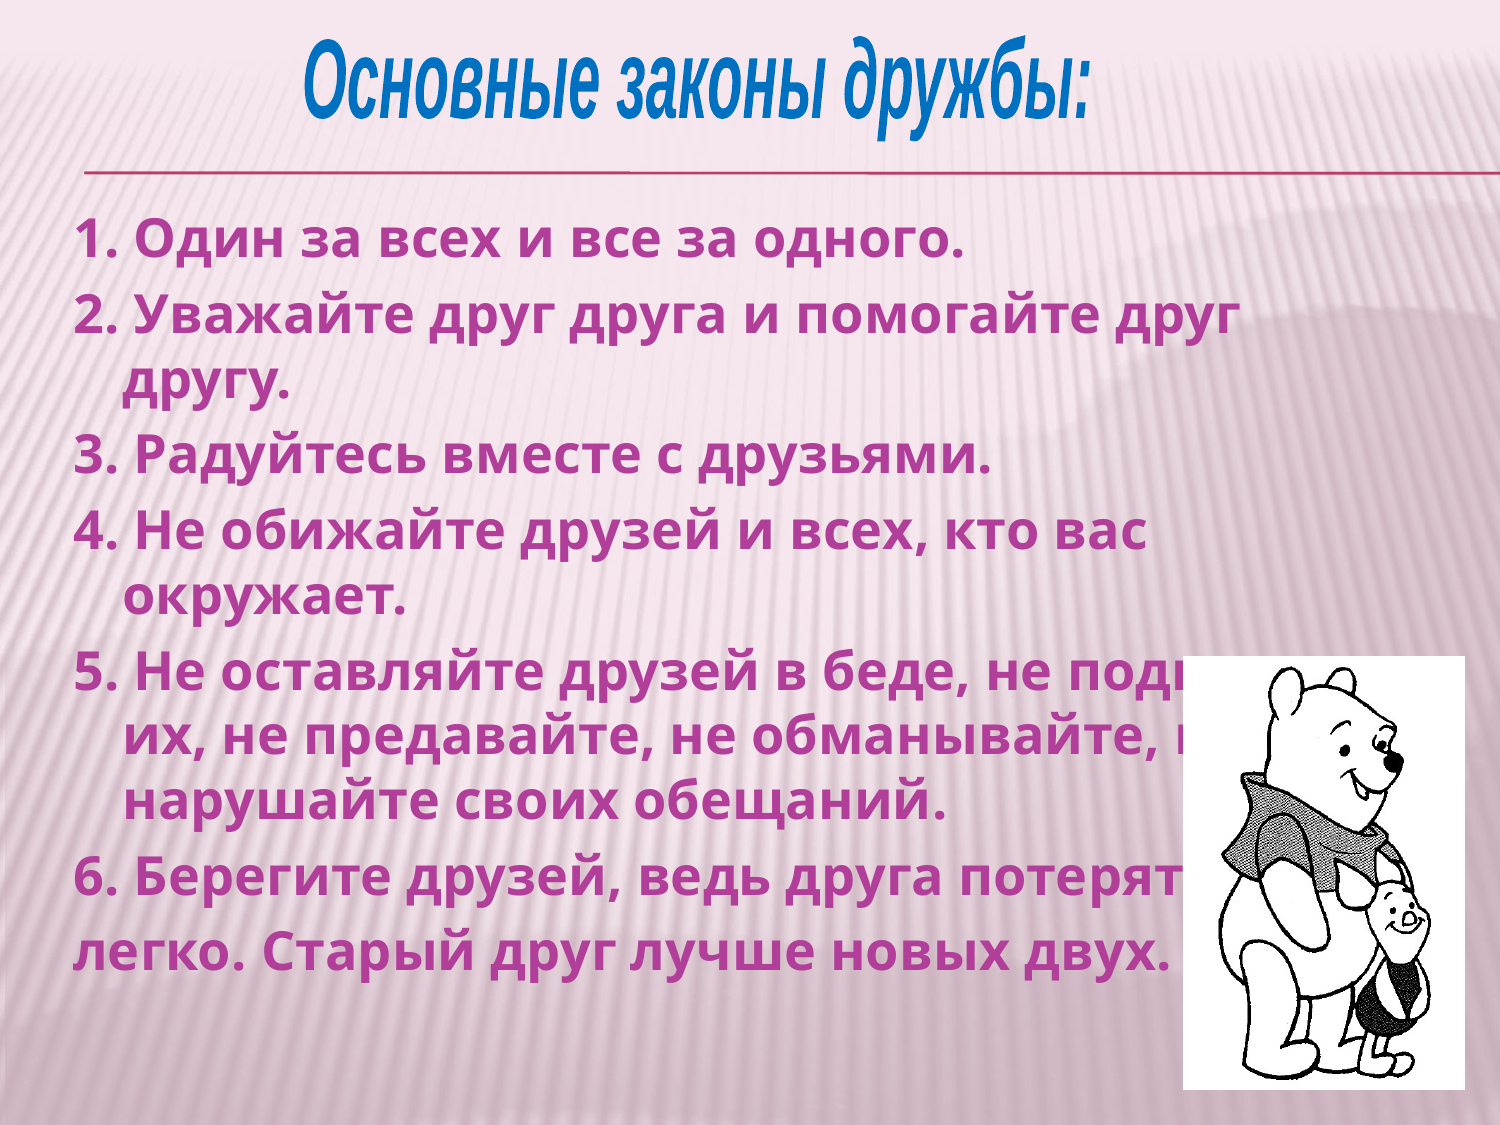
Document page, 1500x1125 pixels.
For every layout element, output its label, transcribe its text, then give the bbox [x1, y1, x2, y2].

list 1. Один за всех и все за одного. 2. Уважайте друг друга и помогайте друг другу. 3. Радуйтесь вместе с друзьями. 4. Не обижайте друзей и всех, кто вас окружает. 5. Не оставляйте друзей в беде, не подводите их, не предавайте, не обманывайте, не нарушайте своих обещаний. 6. Берегите друзей, ведь друга потерять легко. Старый друг лучше новых двух. [58, 128, 1417, 1047]
picture [1183, 655, 1466, 1090]
